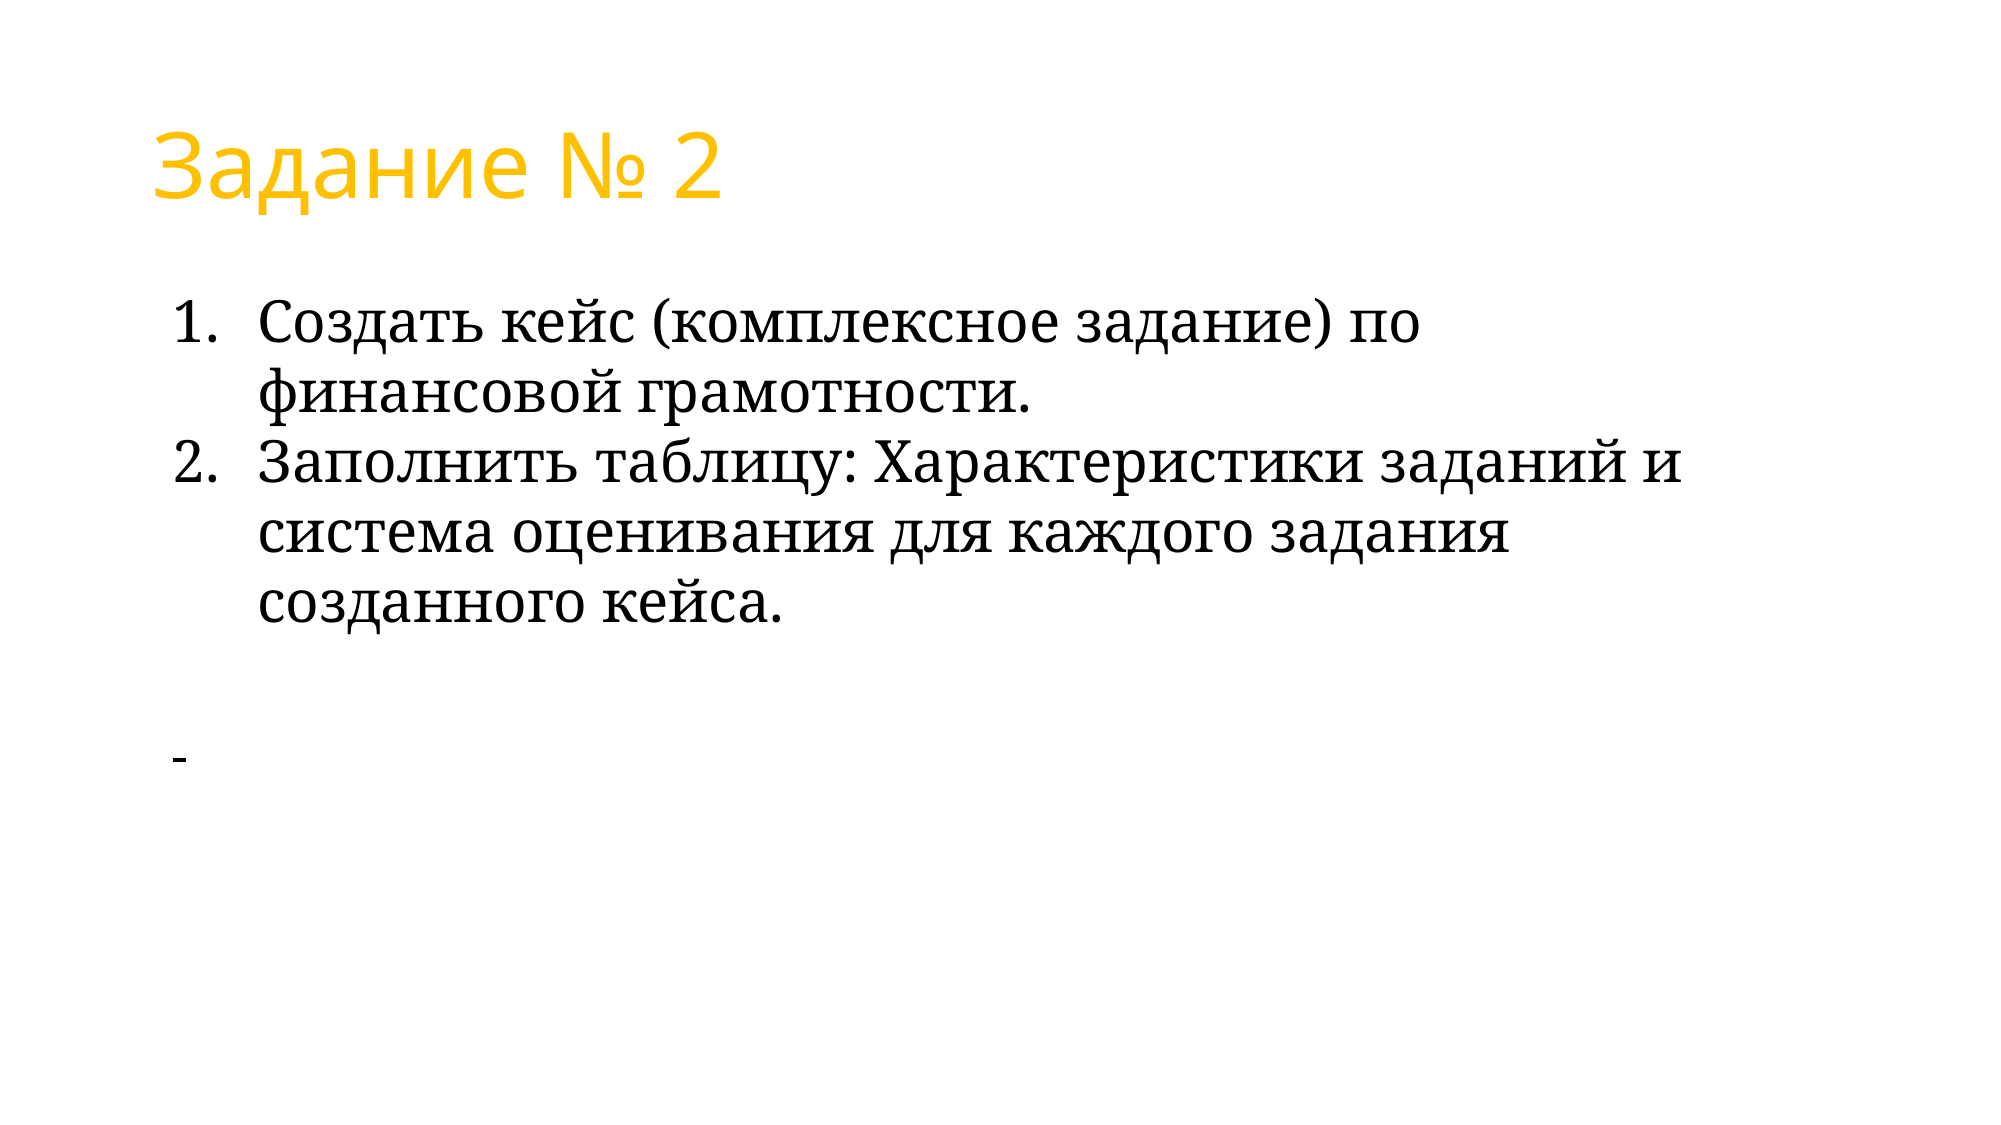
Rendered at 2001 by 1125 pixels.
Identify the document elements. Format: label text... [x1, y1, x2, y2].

title Задание № 2 [137, 59, 1863, 278]
text_box Создать кейс (комплексное задание) по финансовой грамотности. Заполнить таблицу: Характеристики заданий и система оценивания для каждого задания созданного кейса. [158, 277, 1812, 772]
